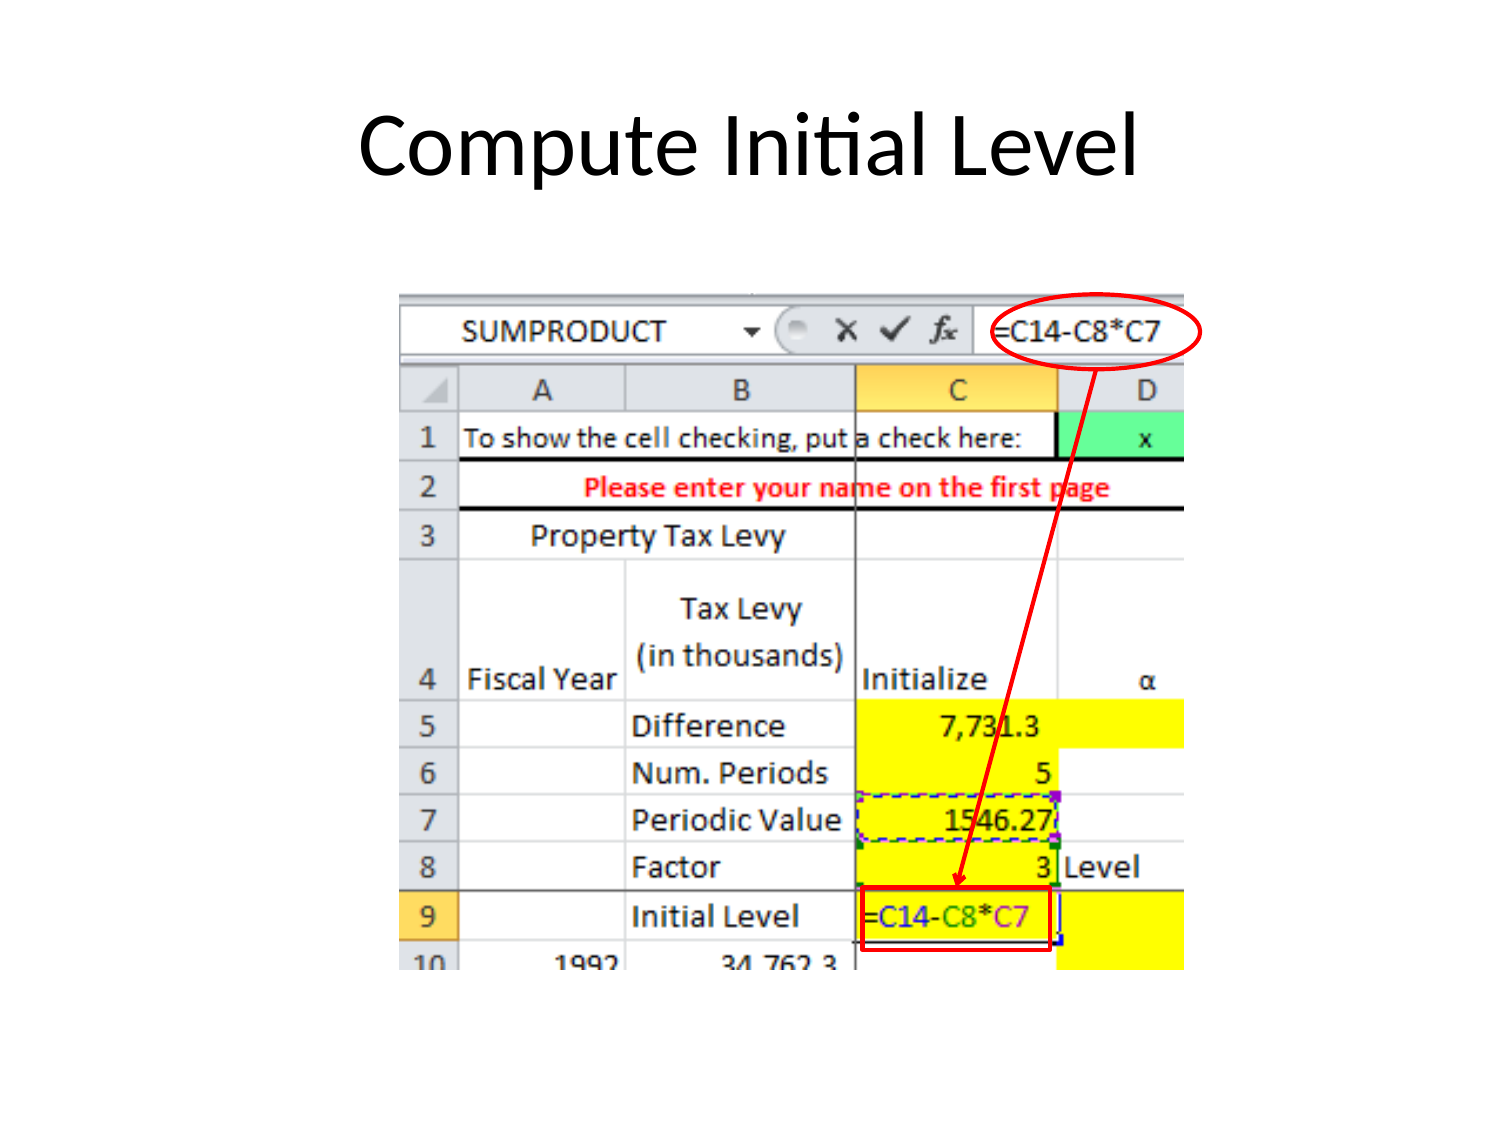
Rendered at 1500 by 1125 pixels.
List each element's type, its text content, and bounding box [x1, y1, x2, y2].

title Compute Initial Level [75, 45, 1425, 233]
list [399, 292, 1185, 970]
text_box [862, 294, 1201, 951]
